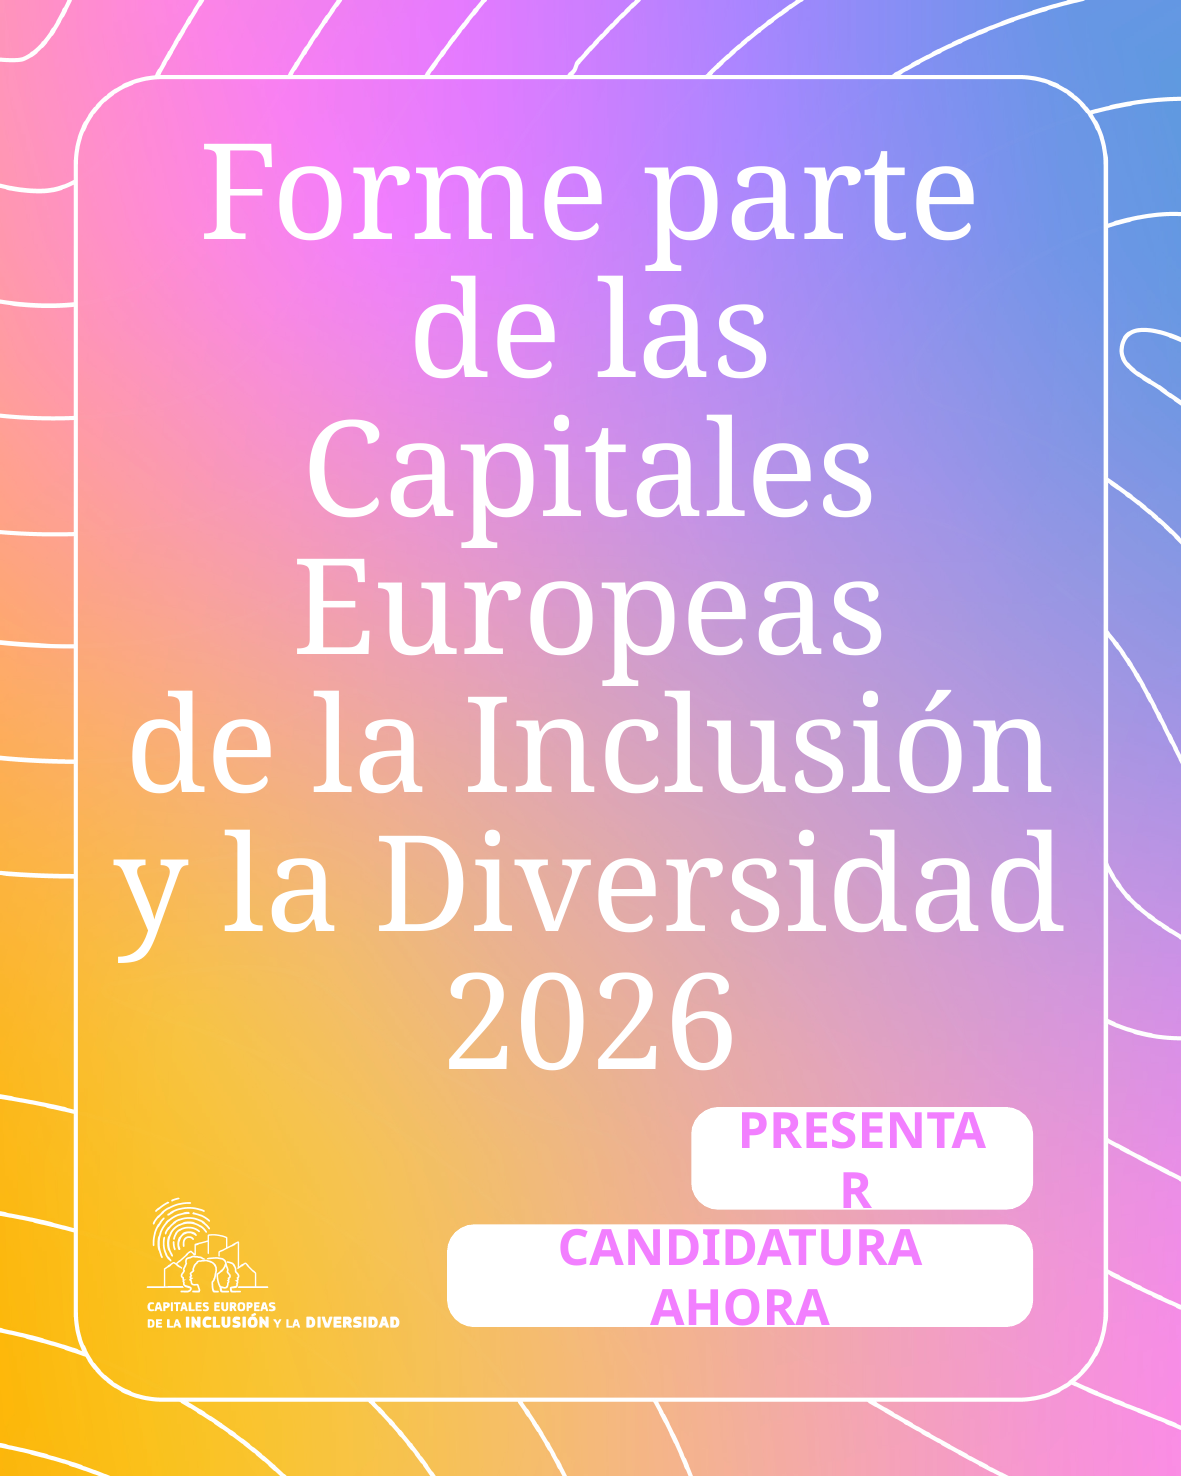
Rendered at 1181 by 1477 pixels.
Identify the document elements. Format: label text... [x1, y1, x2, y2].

text_box PRESENTAR [705, 1121, 1020, 1196]
picture [0, 0, 1181, 1476]
title Forme parte de las Capitales Europeas de la Inclusión y la Diversidad 2026 [88, 148, 1093, 1076]
text_box CANDIDATURA AHORA [461, 1238, 1020, 1313]
